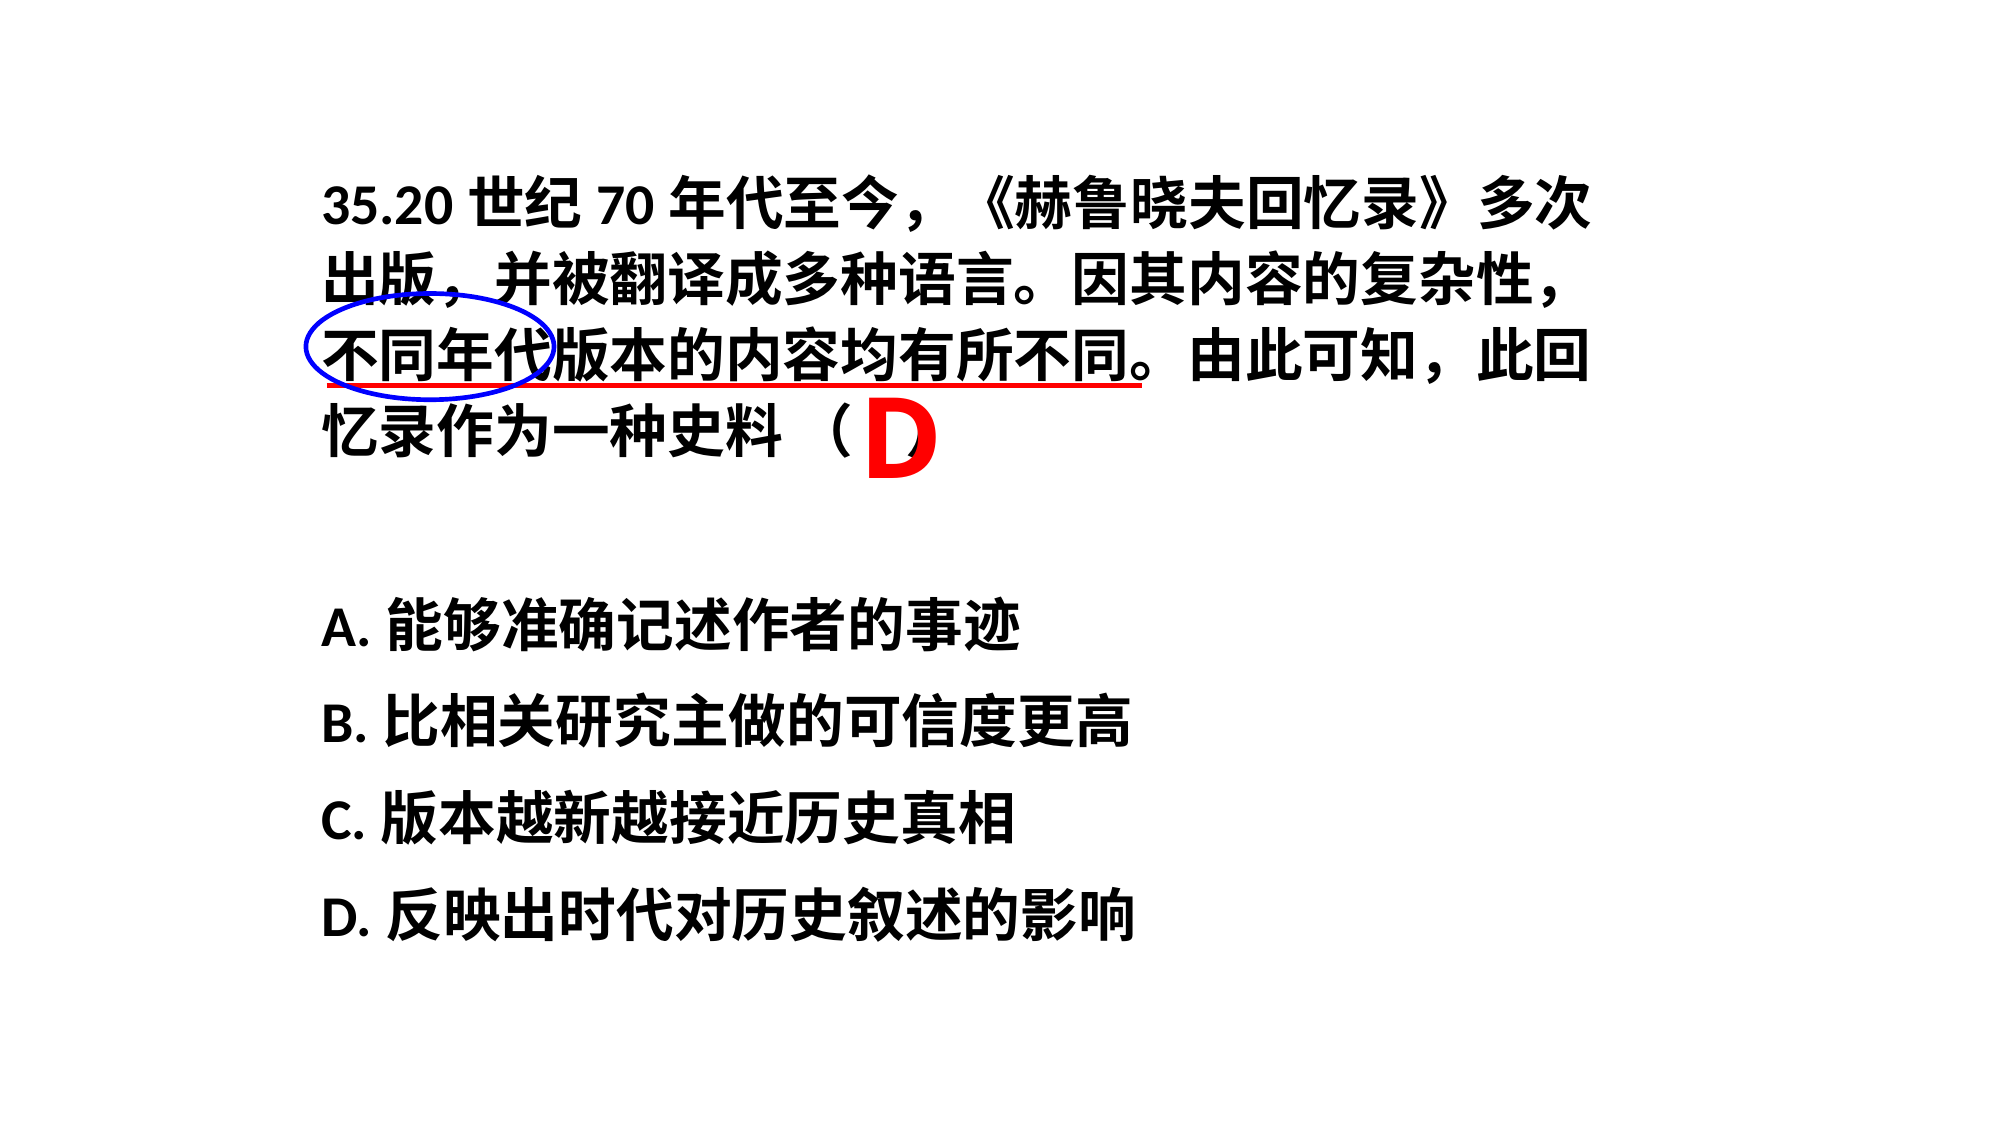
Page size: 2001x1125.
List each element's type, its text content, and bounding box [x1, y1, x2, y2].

text_box [344, 386, 516, 401]
text_box D [844, 386, 958, 509]
text_box [304, 292, 556, 385]
text_box D [844, 358, 958, 385]
list 35.20世纪70年代至今，《赫鲁晓夫回忆录》多次出版，并被翻译成多种语言。因其内容的复杂性，不同年代版本的内容均有所不同。由此可知，此回忆录作为一种史料 （ ） A.能够准确记述作者的事迹 B.比相关研究主做的可信度更高 C.版本越新越接近历史真相 D.反映出时代对历史叙述的影响 [305, 152, 1656, 962]
